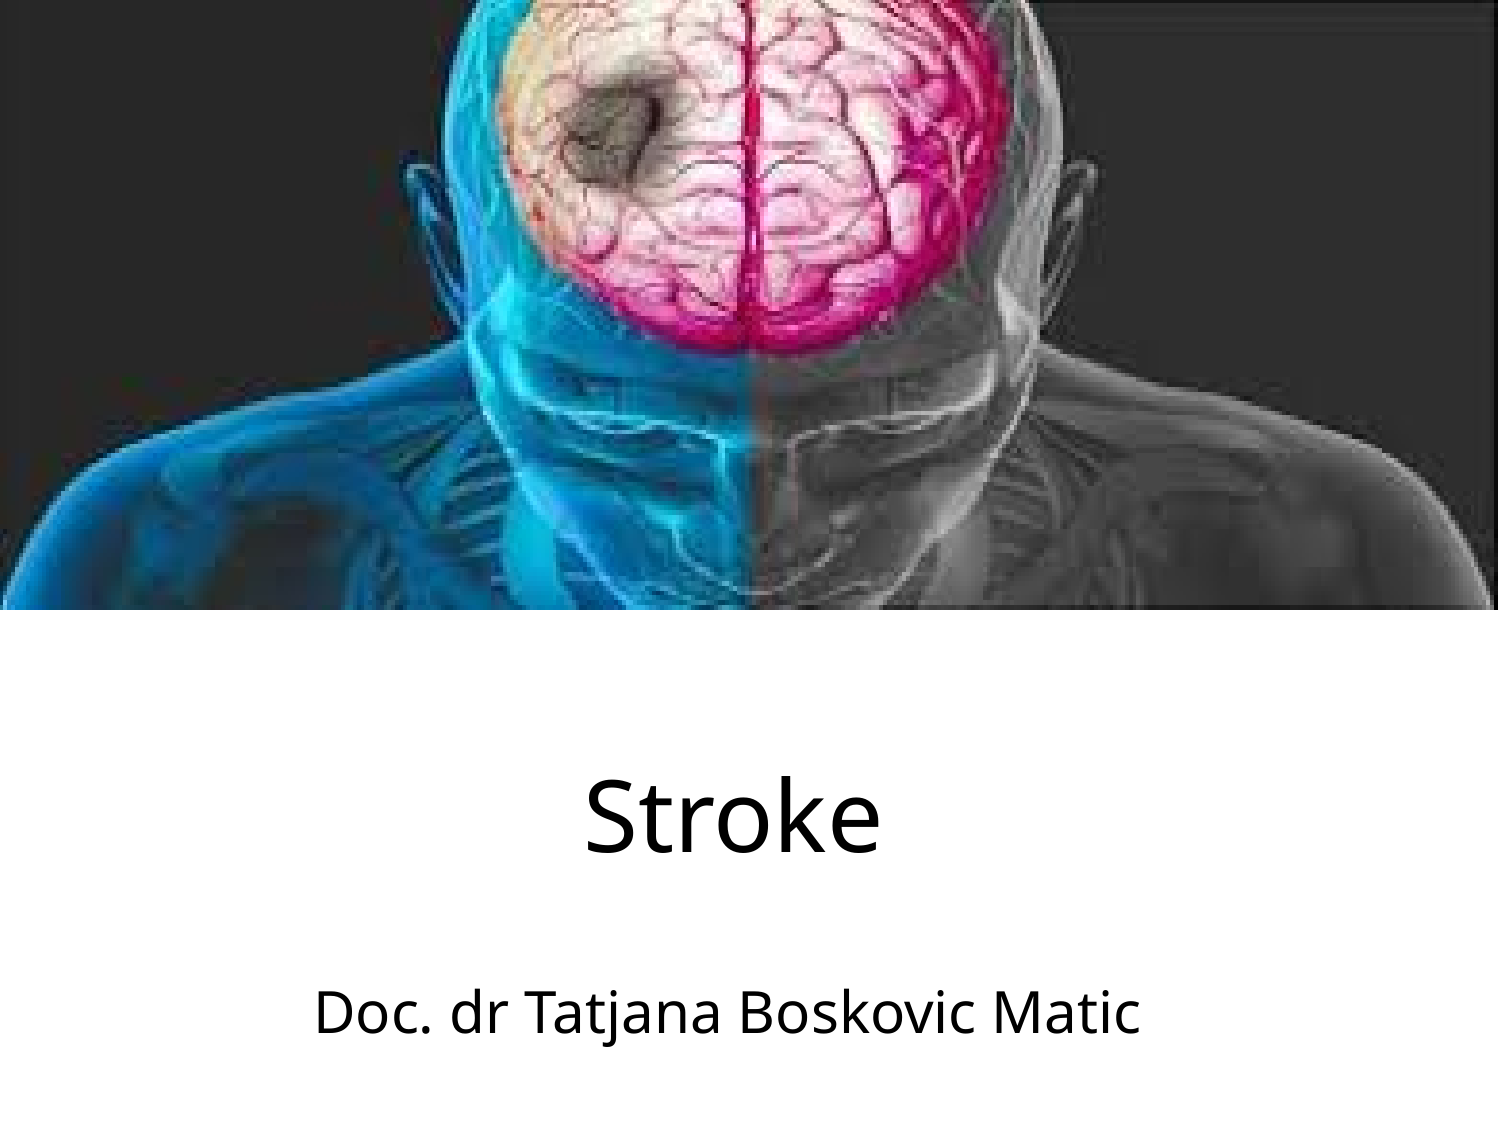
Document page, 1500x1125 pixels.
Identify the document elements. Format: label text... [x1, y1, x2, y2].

picture [0, 0, 1498, 610]
title Stroke [171, 610, 1297, 1002]
subtitle Doc. dr Tatjana Boskovic Matic [171, 1002, 1284, 1125]
